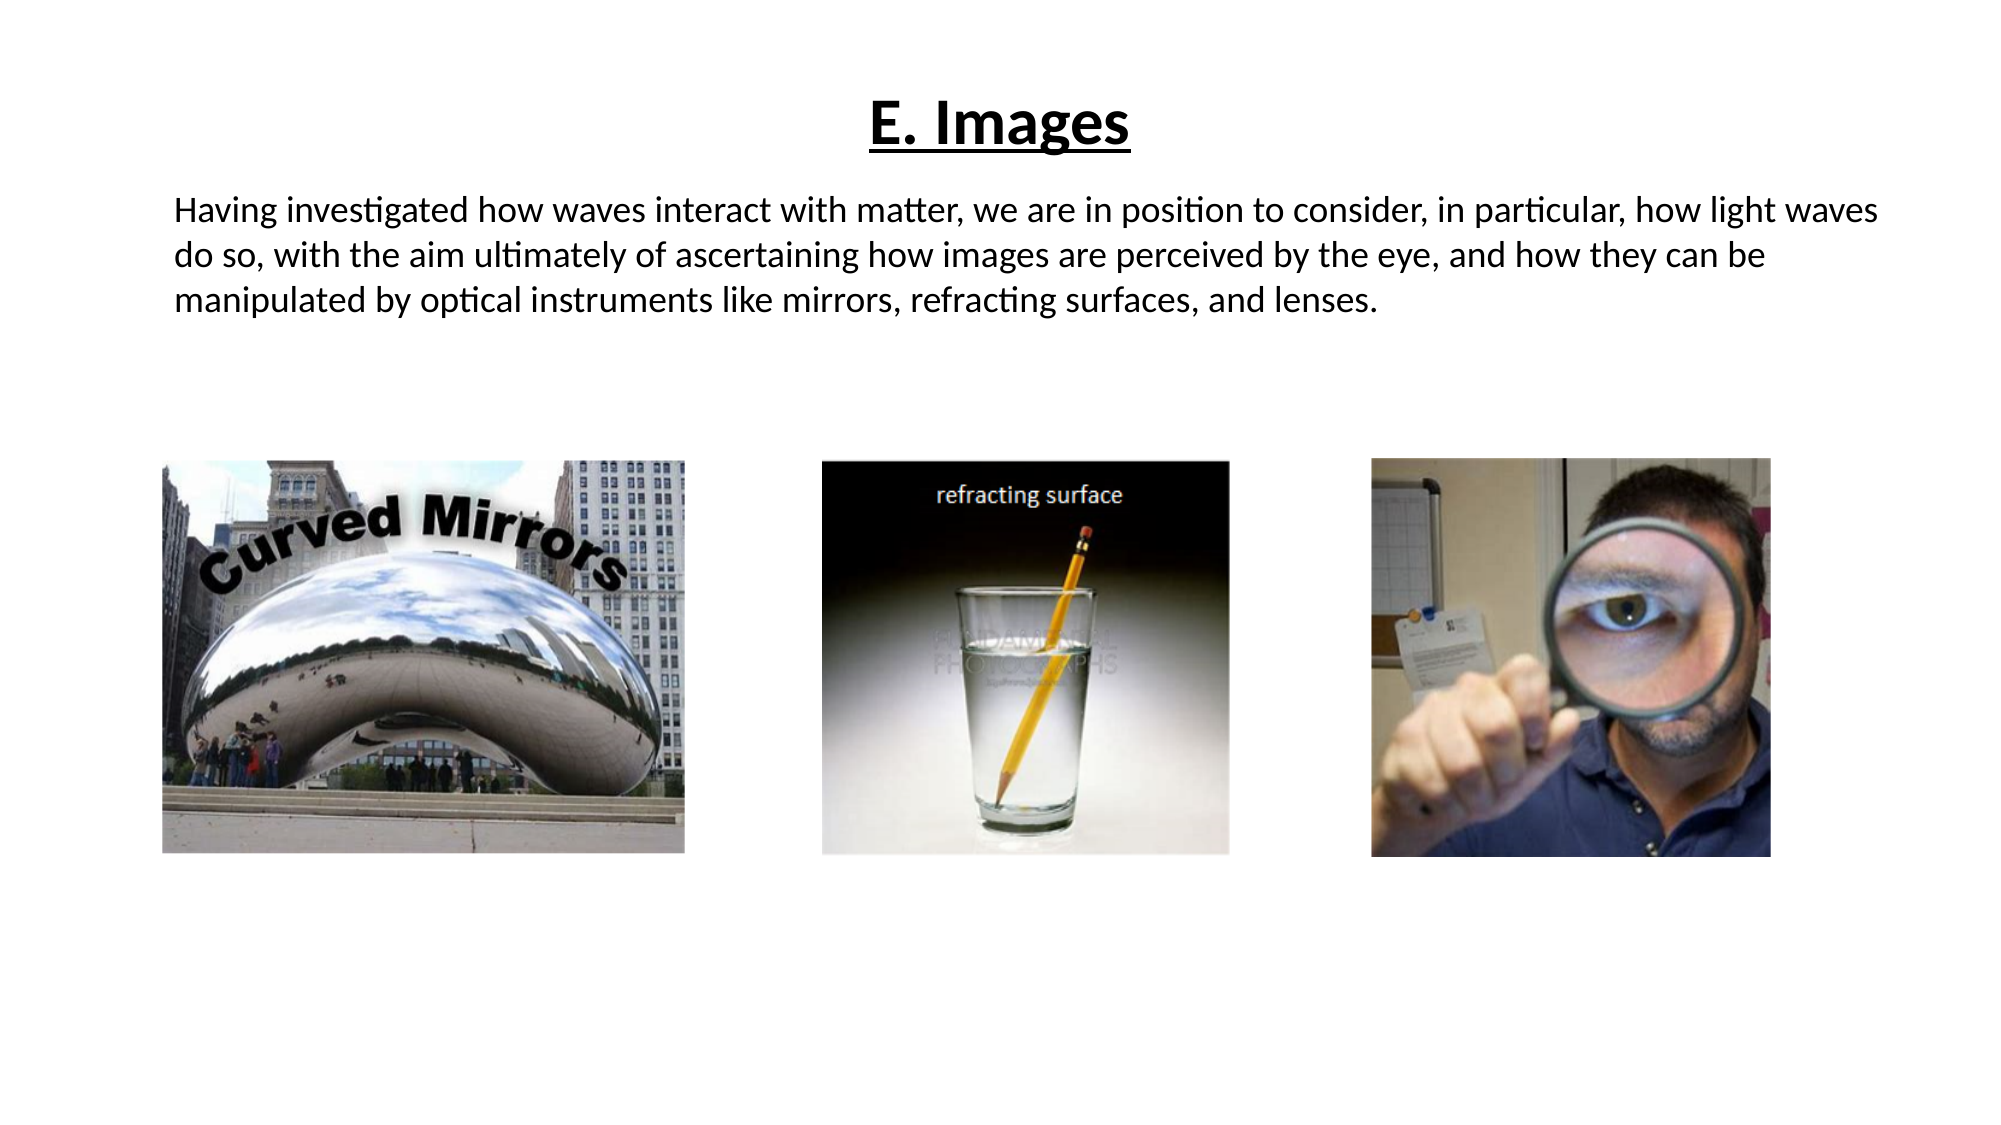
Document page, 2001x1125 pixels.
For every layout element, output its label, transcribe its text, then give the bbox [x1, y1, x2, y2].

picture [160, 457, 687, 857]
picture [1368, 457, 1772, 857]
text_box Having investigated how waves interact with matter, we are in position to consider, in particular, how light waves do so, with the aim ultimately of ascertaining how images are perceived by the eye, and how they can be manipulated by optical instruments like mirrors, refracting surfaces, and lenses. [159, 177, 1896, 328]
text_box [822, 457, 1233, 857]
title E. Images [249, 74, 1750, 167]
